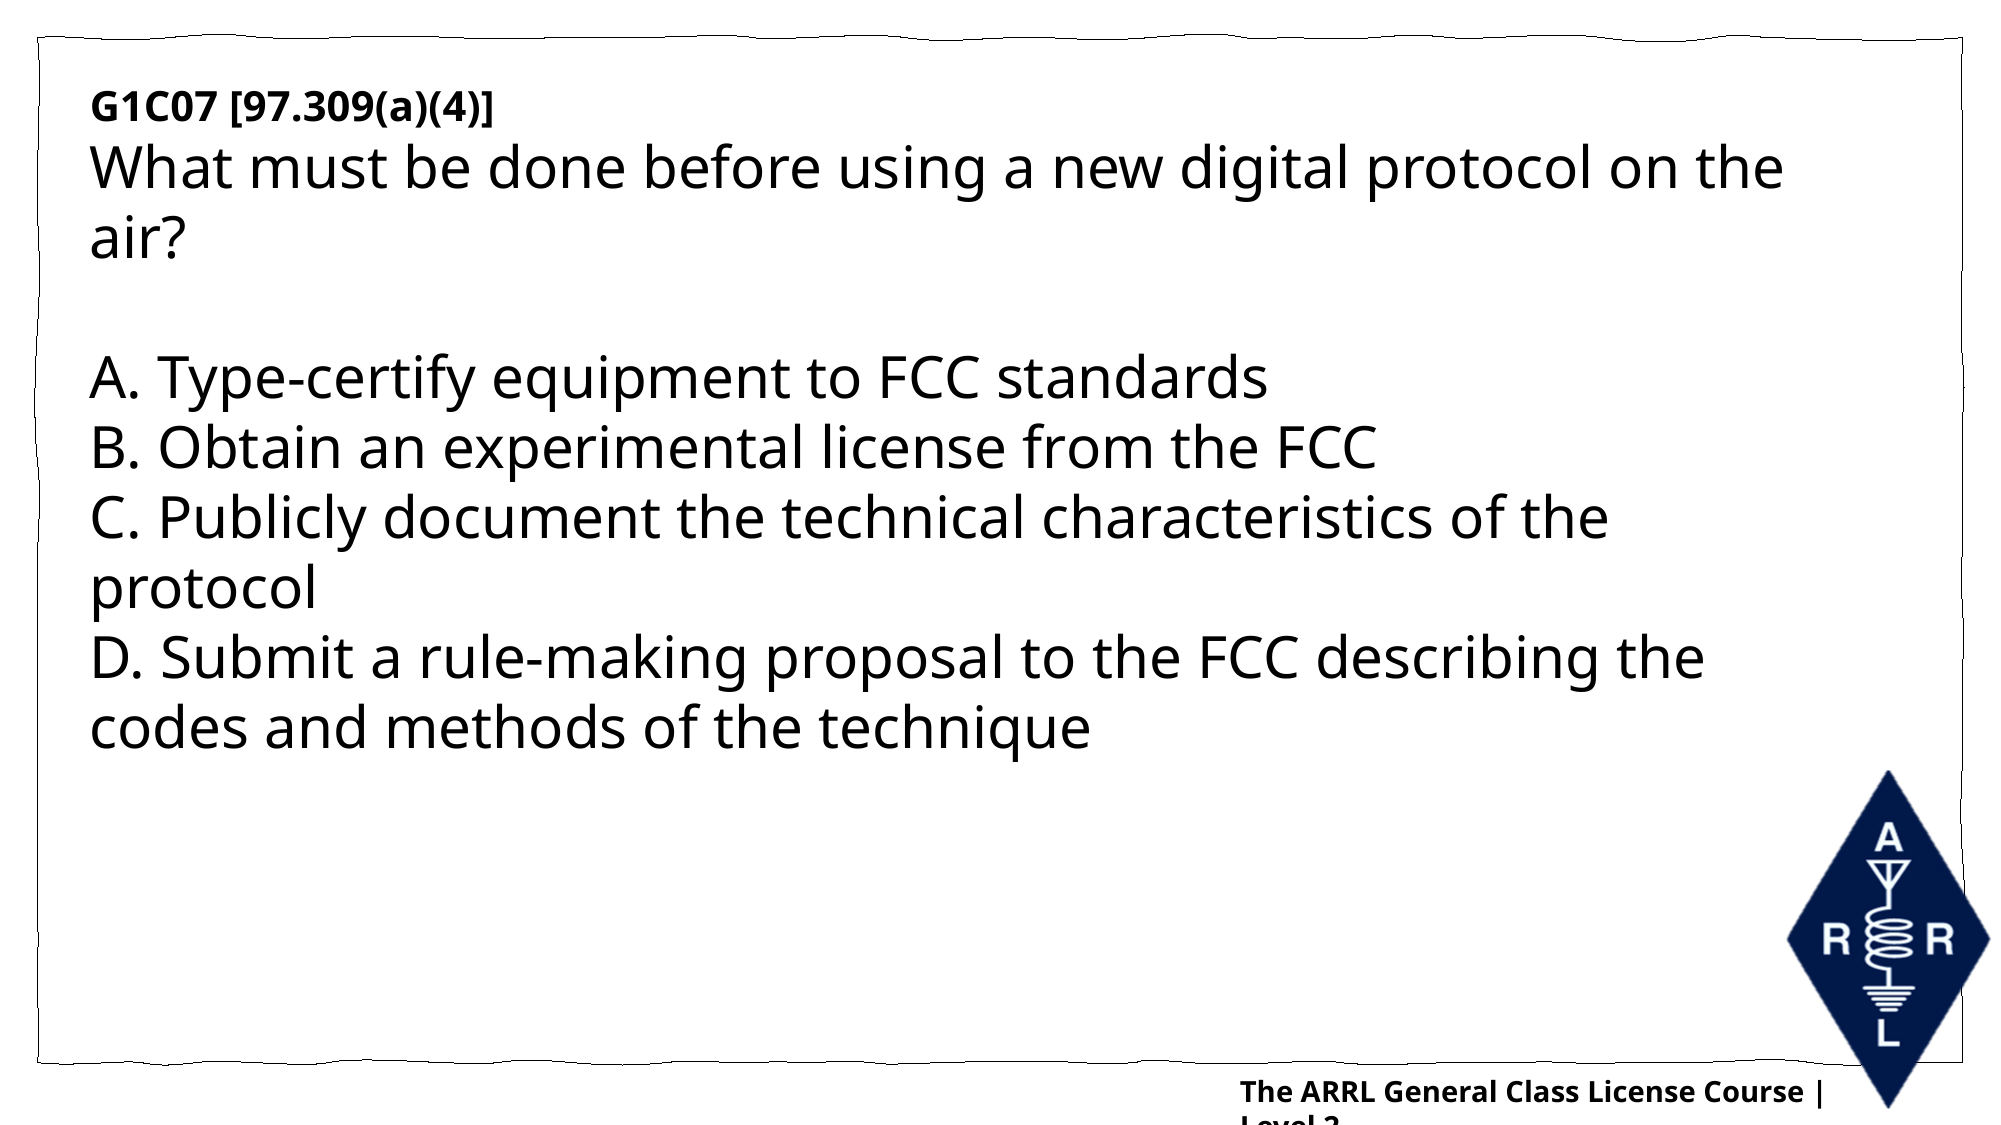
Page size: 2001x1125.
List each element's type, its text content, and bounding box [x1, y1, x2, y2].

text_box G1C07 [97.309(a)(4)] What must be done before using a new digital protocol on the air? A. Type-certify equipment to FCC standards B. Obtain an experimental license from the FCC C. Publicly document the technical characteristics of the protocol D. Submit a rule-making proposal to the FCC describing the codes and methods of the technique [75, 72, 1850, 768]
picture [1773, 752, 1999, 1125]
